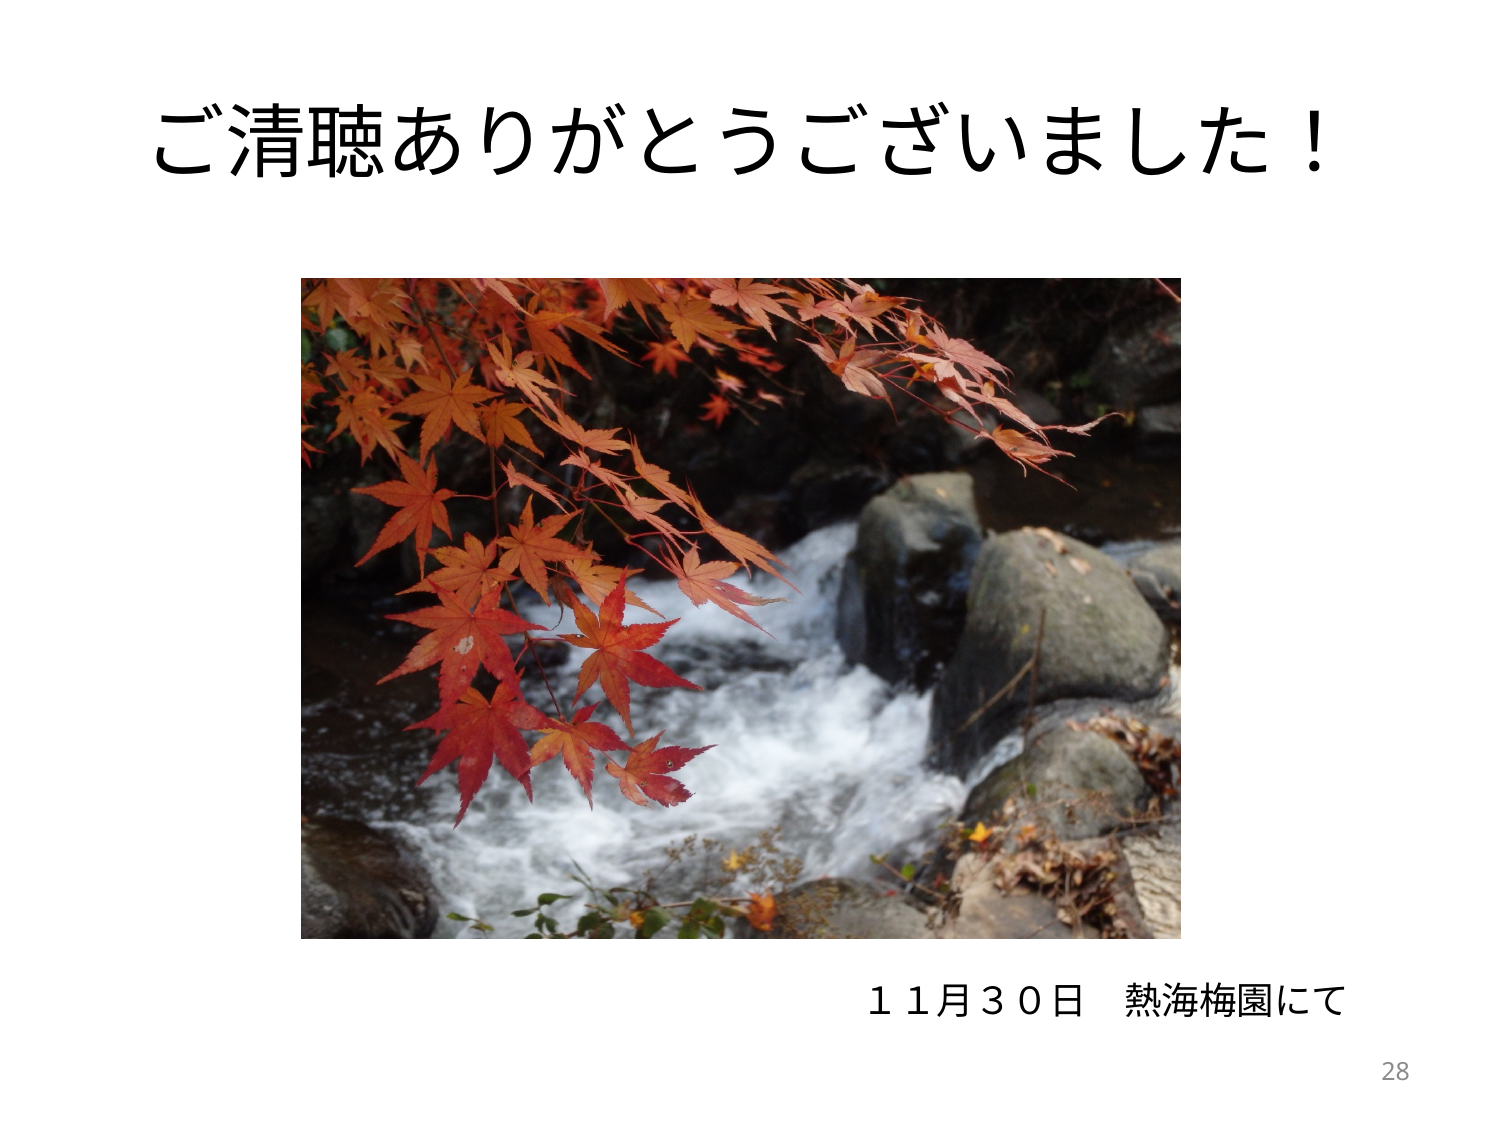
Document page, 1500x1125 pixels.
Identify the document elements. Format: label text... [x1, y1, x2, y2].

slide_number 28 [1074, 1042, 1425, 1103]
text_box １１月３０日 熱海梅園にて [847, 969, 1365, 1029]
title ご清聴ありがとうございました！ [75, 45, 1425, 233]
picture [300, 278, 1182, 940]
